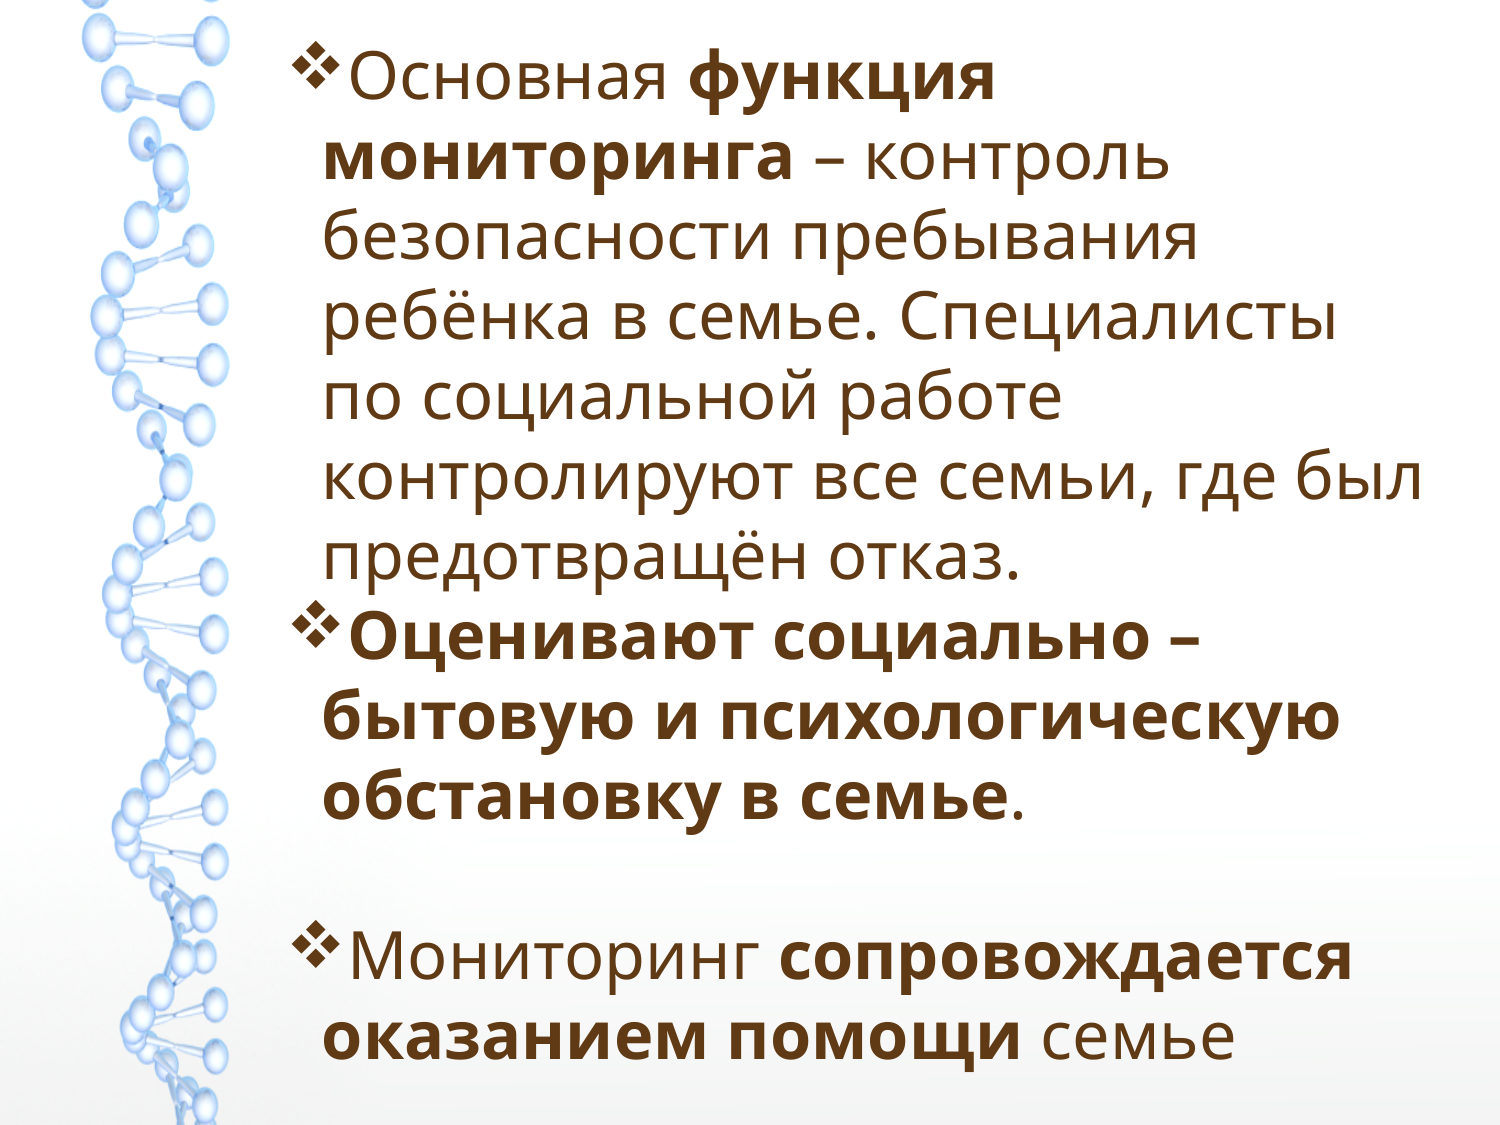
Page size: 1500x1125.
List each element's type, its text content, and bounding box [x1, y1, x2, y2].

text_box Основная функция мониторинга – контроль безопасности пребывания ребёнка в семье. Специалисты по социальной работе контролируют все семьи, где был предотвращён отказ. Оценивают социально – бытовую и психологическую обстановку в семье. Мониторинг сопровождается оказанием помощи семье [271, 65, 1453, 1041]
picture [0, 0, 1500, 1125]
